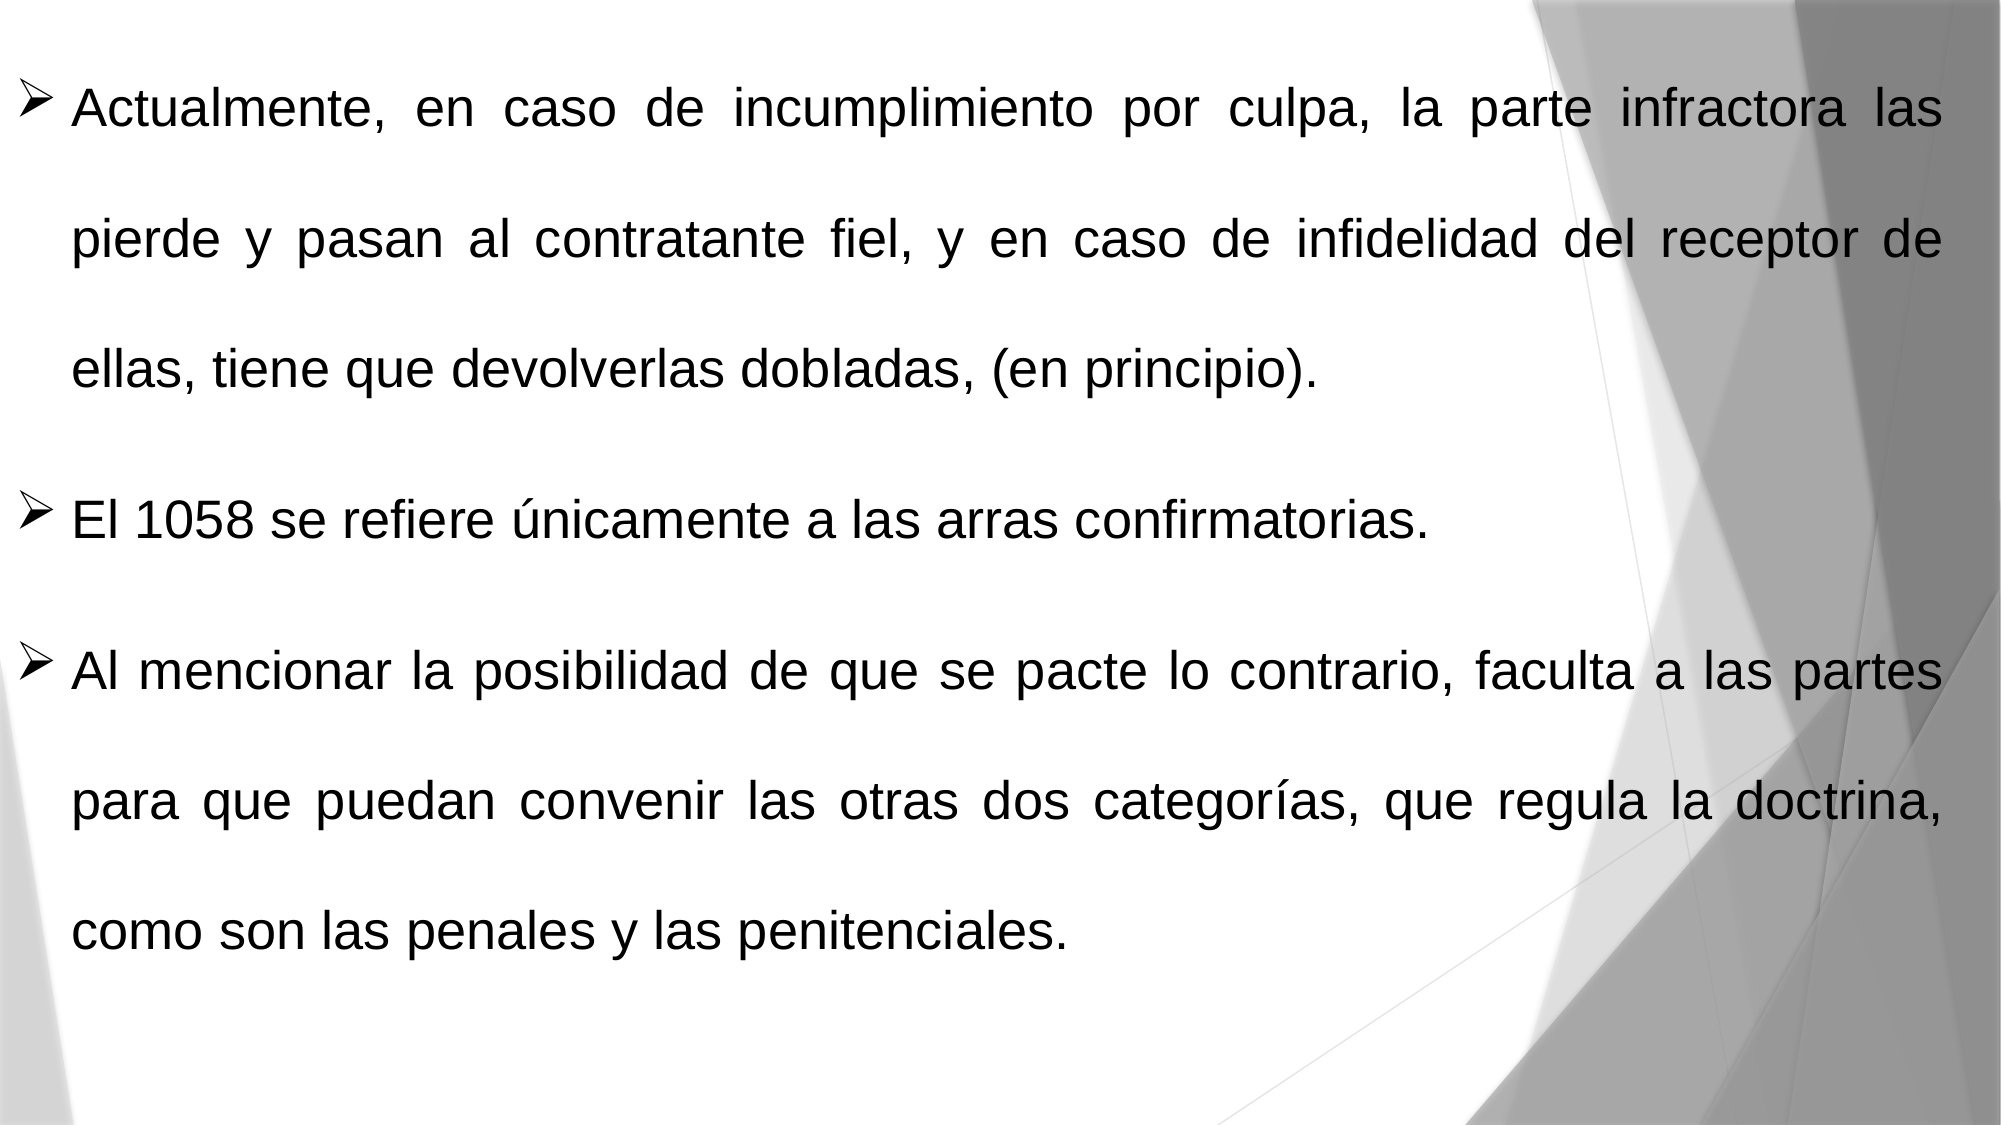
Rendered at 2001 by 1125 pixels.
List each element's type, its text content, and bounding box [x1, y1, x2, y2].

list Actualmente, en caso de incumplimiento por culpa, la parte infractora las pierde y pasan al contratante fiel, y en caso de infidelidad del receptor de ellas, tiene que devolverlas dobladas, (en principio). El 1058 se refiere únicamente a las arras confirmatorias. Al mencionar la posibilidad de que se pacte lo contrario, faculta a las partes para que puedan convenir las otras dos categorías, que regula la doctrina, como son las penales y las penitenciales. [0, 0, 1962, 1125]
